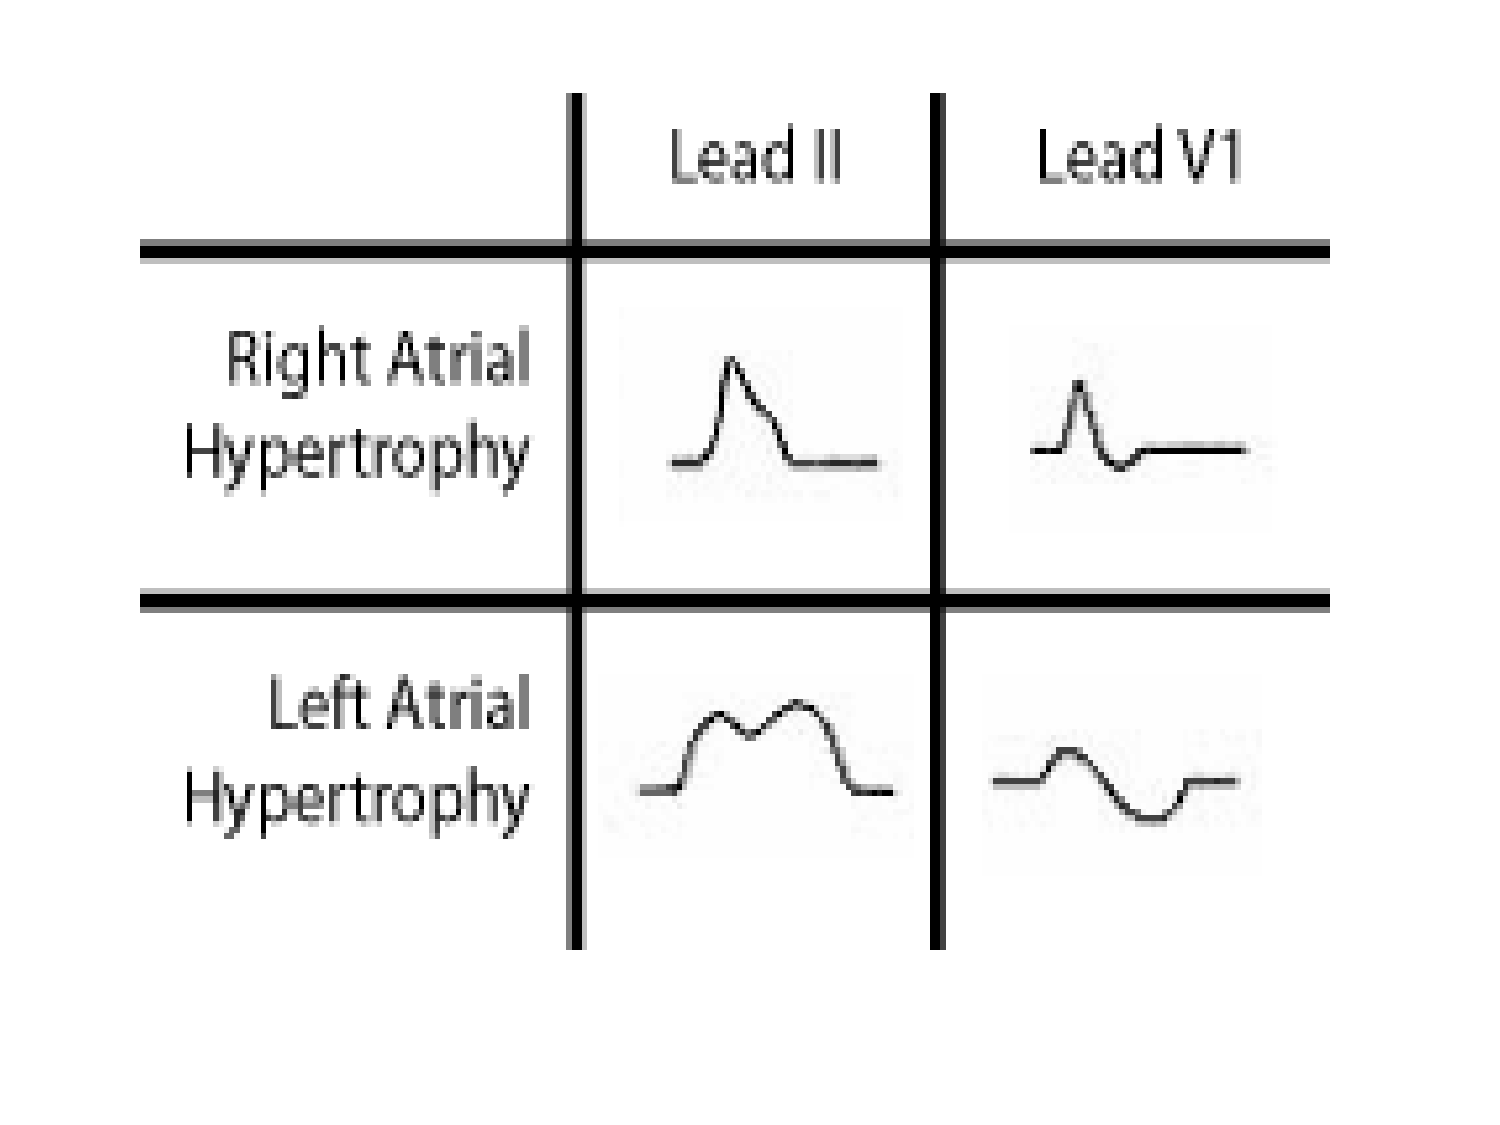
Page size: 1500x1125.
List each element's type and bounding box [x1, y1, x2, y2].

picture [140, 93, 1337, 950]
